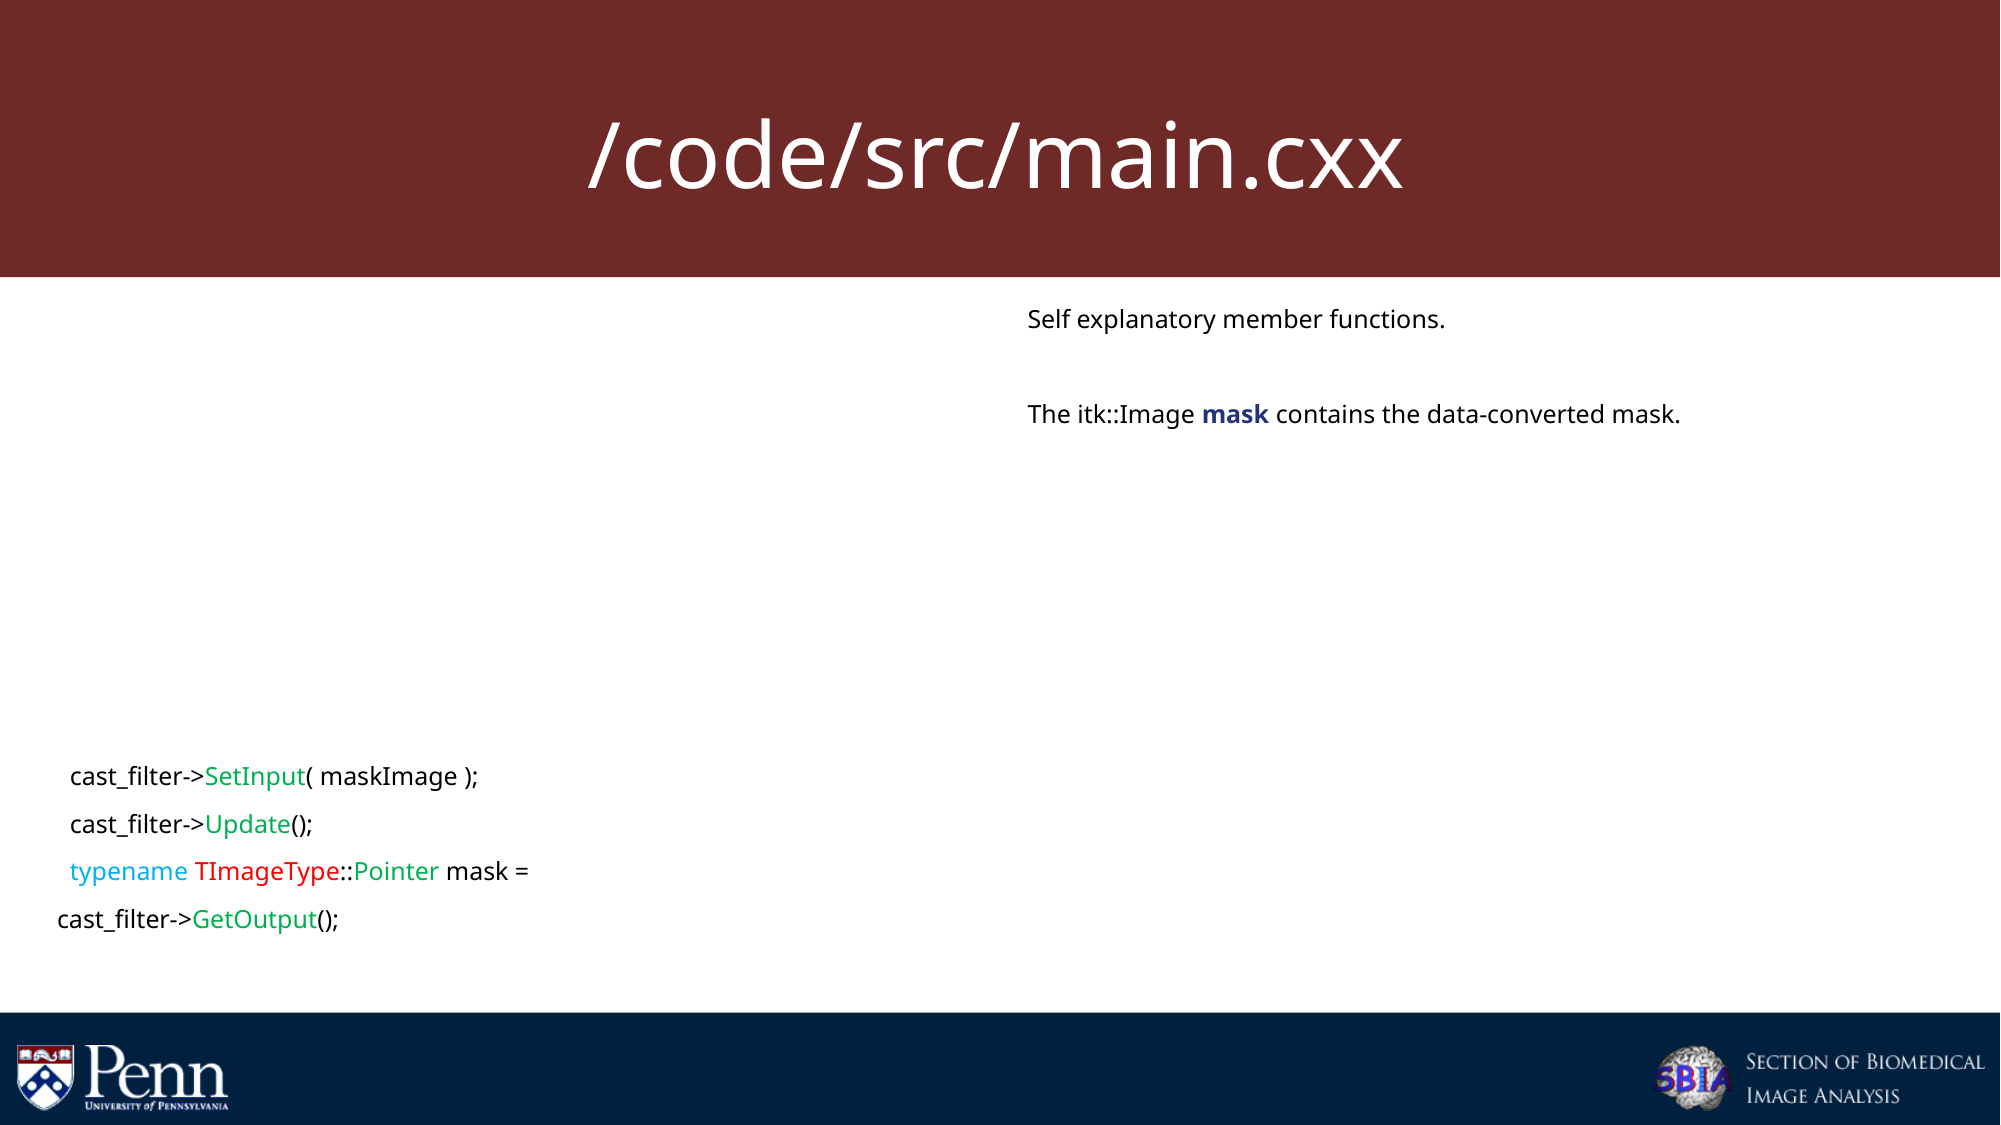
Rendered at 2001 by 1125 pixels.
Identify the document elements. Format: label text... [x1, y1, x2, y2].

title /code/src/main.cxx [42, 43, 1952, 275]
list Self explanatory member functions. The itk::Image mask contains the data-converted mask. [1012, 299, 1952, 1014]
list template <typename TImageType, typename TMaskImageType> void registrationFilter( typename TImageType::Pointer fixedImage, typename TImageType::Pointer movingImage, typename TMaskImageType::Pointer maskImage, const std::string &outputFileName ) { typedef itk::CastImageFilter< TMaskImageType, TImageType> CastFilterType; typename CastFilterType::Pointer cast_filter = CastFilterType::New(); cast_filter->SetInput( maskImage ); cast_filter->Update(); typename TImageType::Pointer mask = cast_filter->GetOutput(); [42, 299, 988, 1014]
picture [17, 1045, 228, 1111]
picture [1652, 1044, 1985, 1112]
